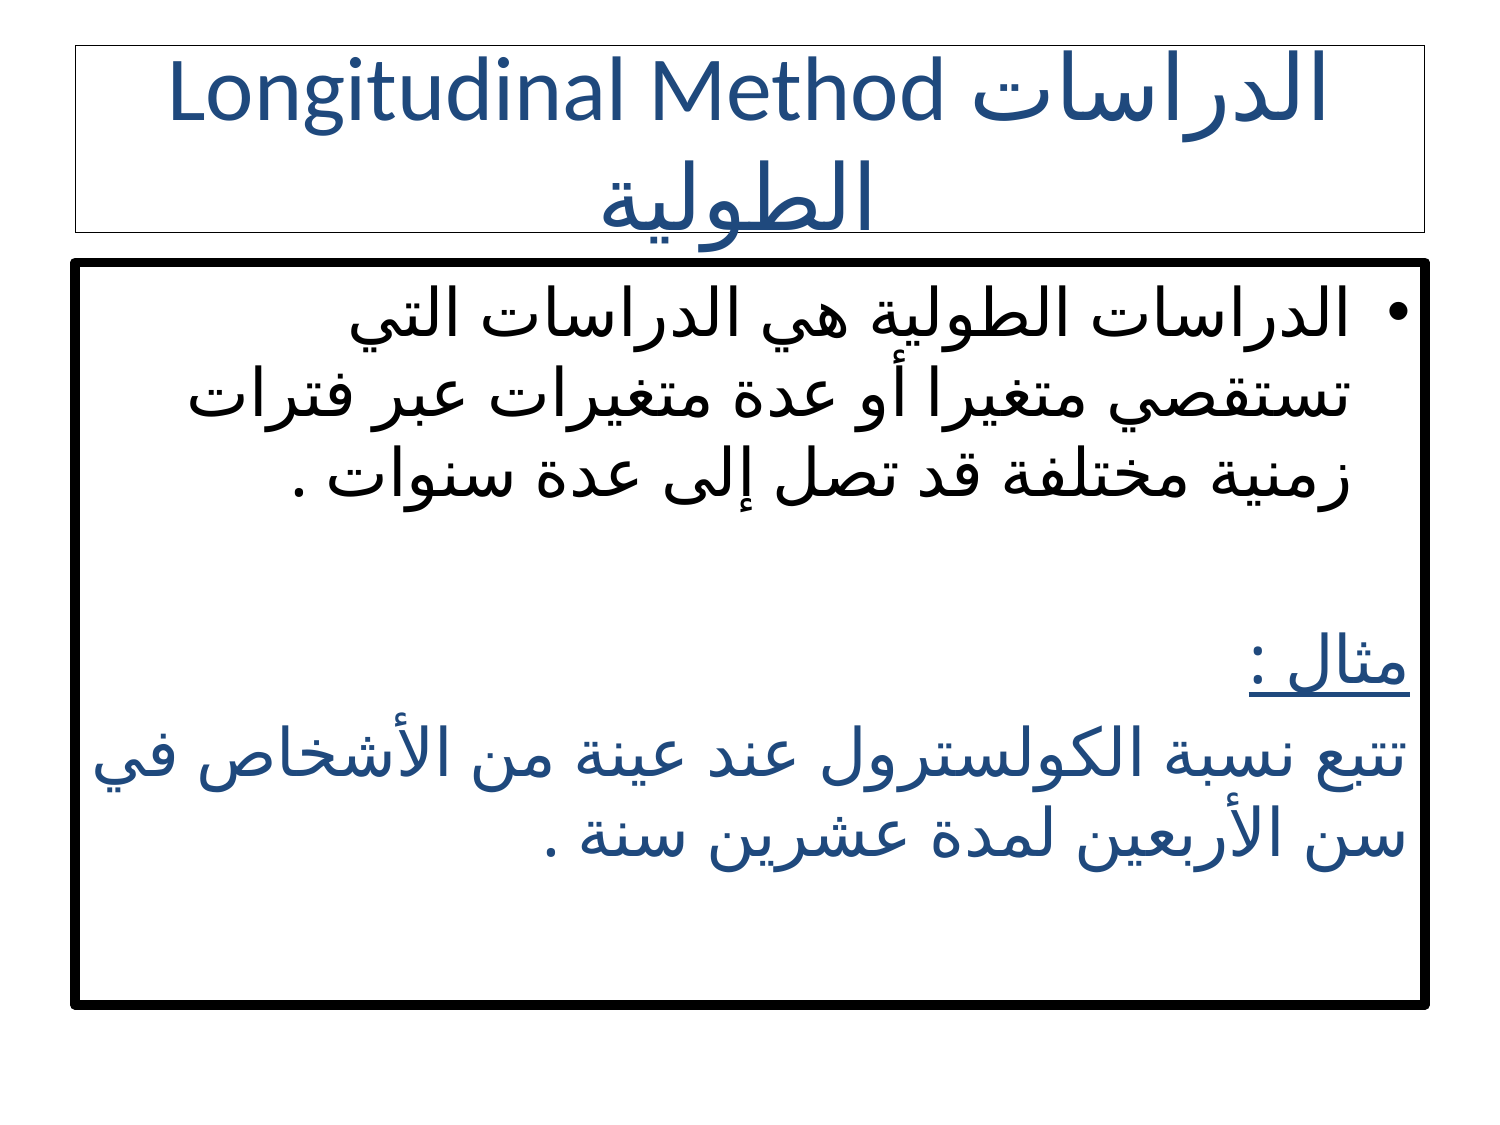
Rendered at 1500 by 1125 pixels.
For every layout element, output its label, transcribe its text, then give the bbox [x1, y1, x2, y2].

list الدراسات الطولية هي الدراسات التي تستقصي متغيرا أو عدة متغيرات عبر فترات زمنية مختلفة قد تصل إلى عدة سنوات . مثال : تتبع نسبة الكولسترول عند عينة من الأشخاص في سن الأربعين لمدة عشرين سنة . [75, 262, 1425, 1005]
title Longitudinal Method الدراسات الطولية [75, 45, 1425, 233]
